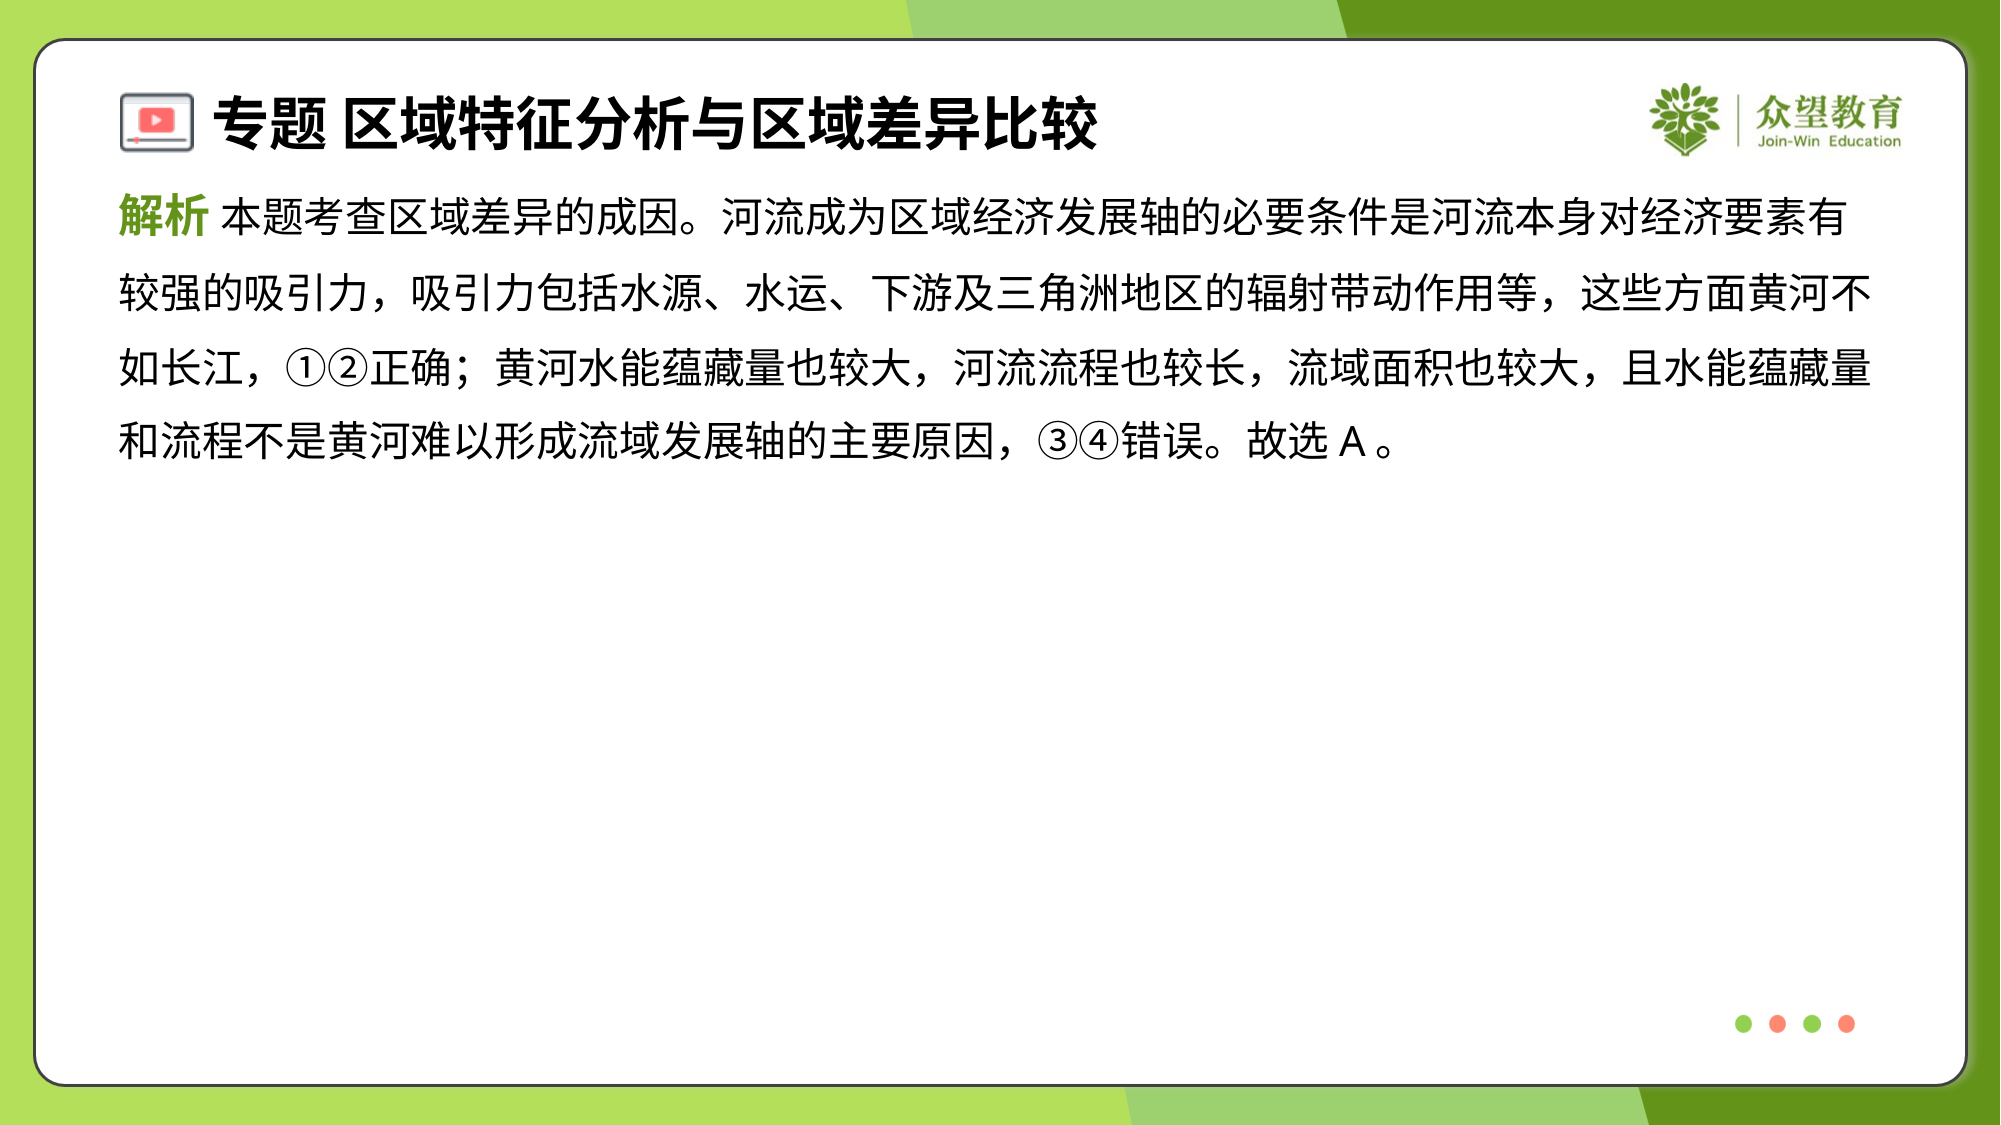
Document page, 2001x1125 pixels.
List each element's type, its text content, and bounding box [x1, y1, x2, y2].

picture [0, 0, 2000, 1125]
text_box 解析 本题考查区域差异的成因。河流成为区域经济发展轴的必要条件是河流本身对经济要素有 较强的吸引力，吸引力包括水源、水运、下游及三角洲地区的辐射带动作用等，这些方面黄河不 如长江，①②正确；黄河水能蕴藏量也较大，河流流程也较长，流域面积也较大，且水能蕴藏量 和流程不是黄河难以形成流域发展轴的主要原因，③④错误。故选A。 [118, 164, 1883, 458]
